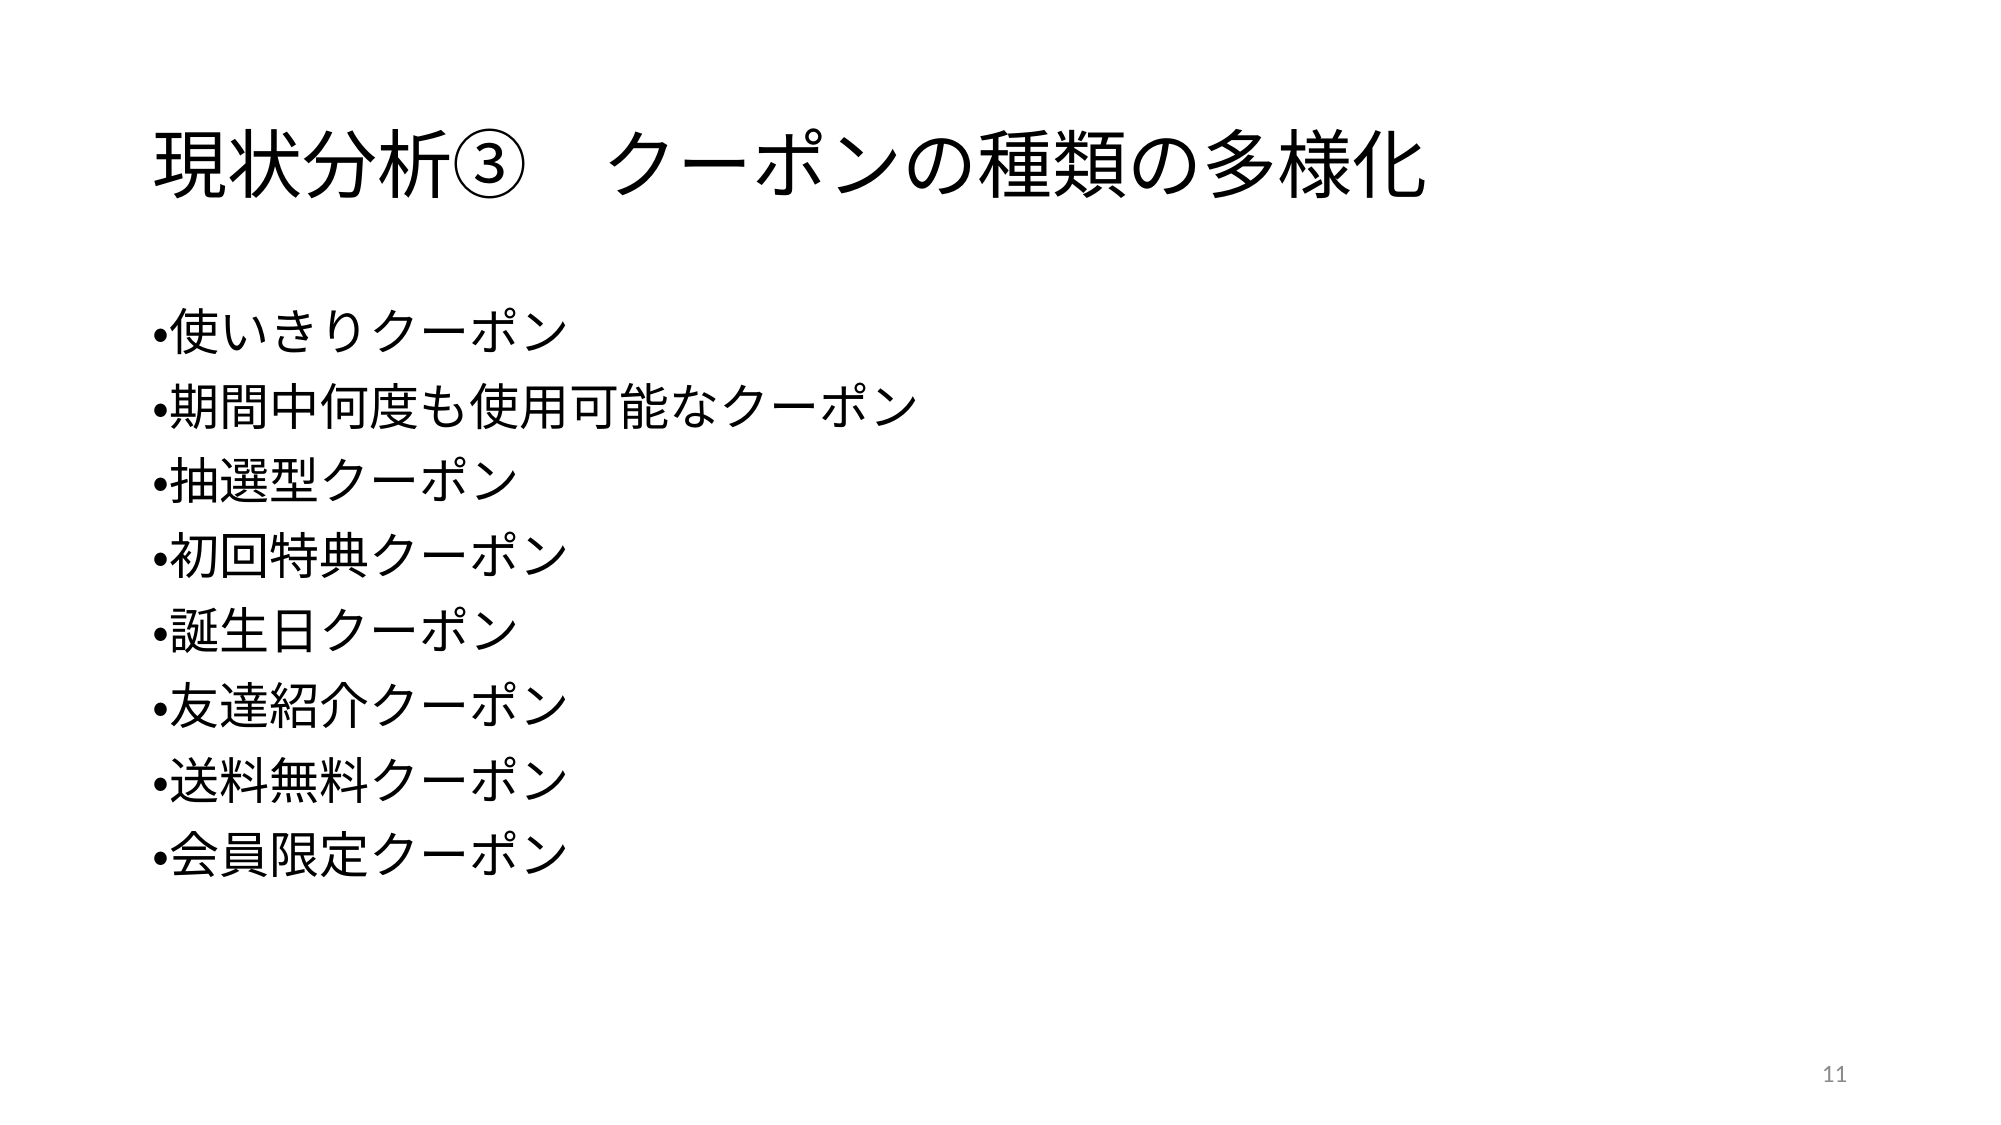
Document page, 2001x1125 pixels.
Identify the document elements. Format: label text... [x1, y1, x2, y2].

list ・使いきりクーポン ・期間中何度も使用可能なクーポン ・抽選型クーポン ・初回特典クーポン ・誕生日クーポン ・友達紹介クーポン ・送料無料クーポン ・会員限定クーポン [137, 299, 1863, 1014]
slide_number 11 [1412, 1042, 1863, 1103]
title 現状分析③ クーポンの種類の多様化 [137, 59, 1863, 278]
